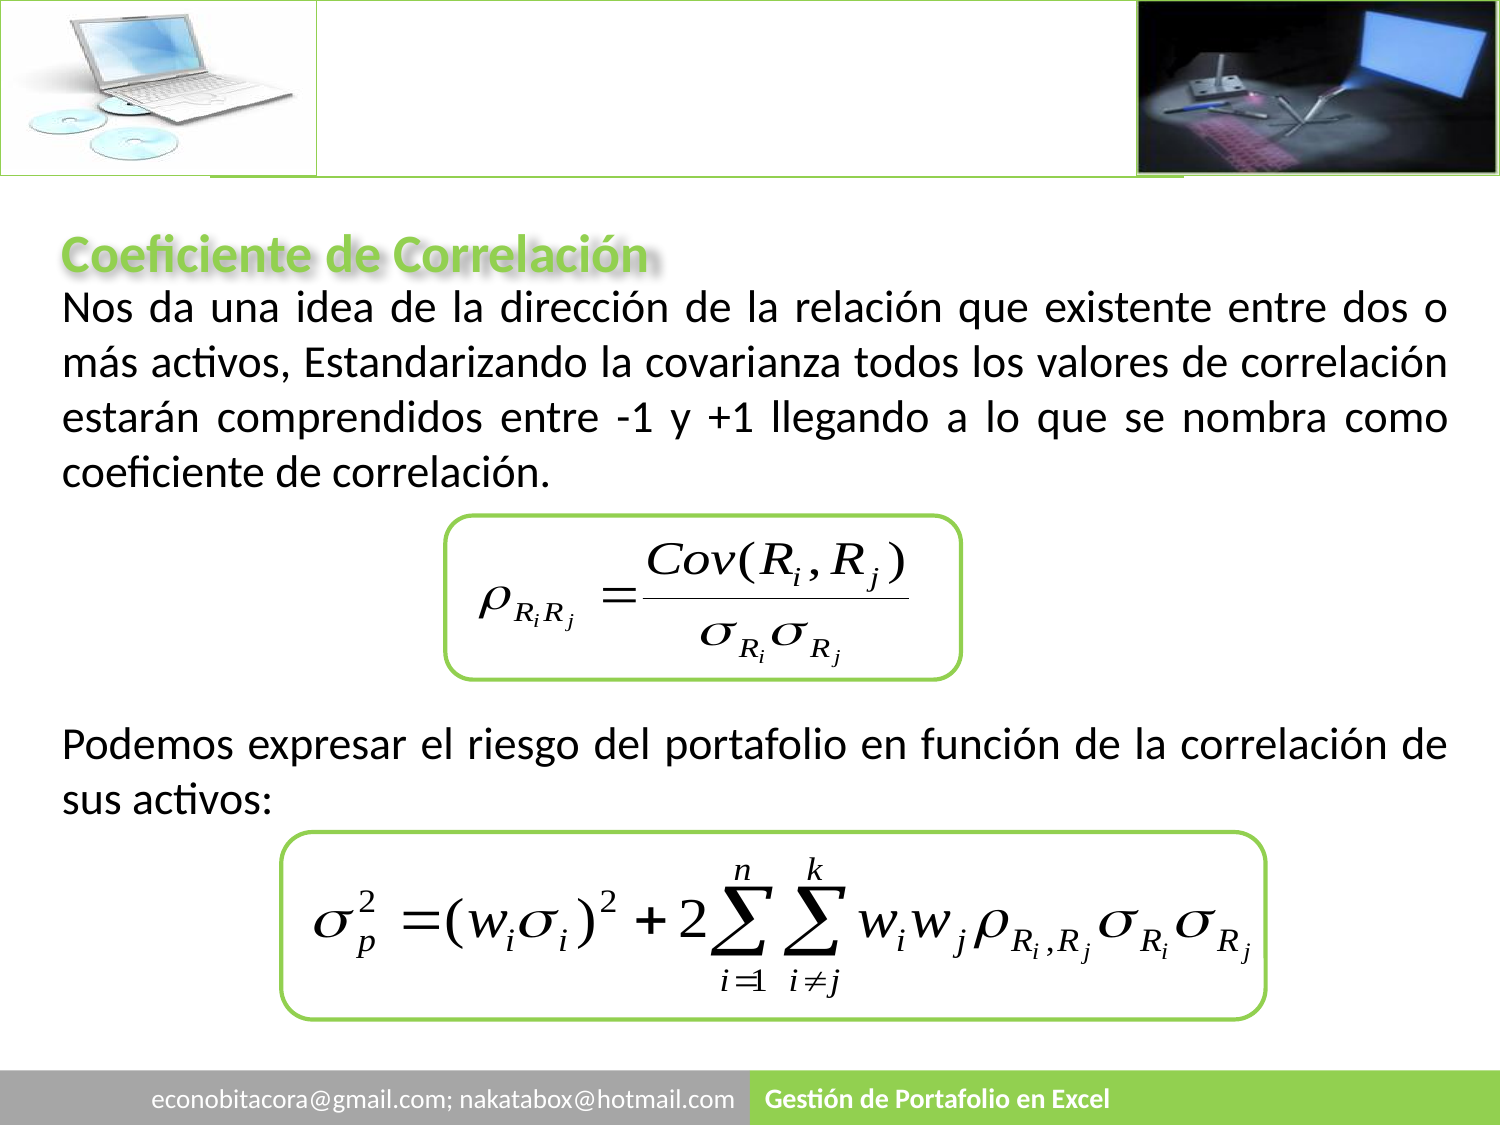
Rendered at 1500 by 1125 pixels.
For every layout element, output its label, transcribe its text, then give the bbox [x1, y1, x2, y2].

text_box econobitacora@gmail.com; nakatabox@hotmail.com [0, 1070, 749, 1125]
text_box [46, 269, 758, 304]
picture [0, 0, 317, 177]
text_box Nos da una idea de la dirección de la relación que existente entre dos o más activos, Estandarizando la covarianza todos los valores de correlación estarán comprendidos entre -1 y +1 llegando a lo que se nombra como coeficiente de correlación. Podemos expresar el riesgo del portafolio en función de la correlación de sus activos: [46, 269, 1465, 832]
text_box Gestión de Portafolio en Excel [749, 1070, 1500, 1125]
text_box [443, 513, 964, 682]
picture [1136, 0, 1500, 177]
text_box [468, 527, 921, 680]
text_box [279, 829, 1260, 1022]
subtitle Coeficiente de Correlación [46, 210, 739, 293]
text_box [318, 0, 1134, 178]
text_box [304, 843, 1275, 1008]
